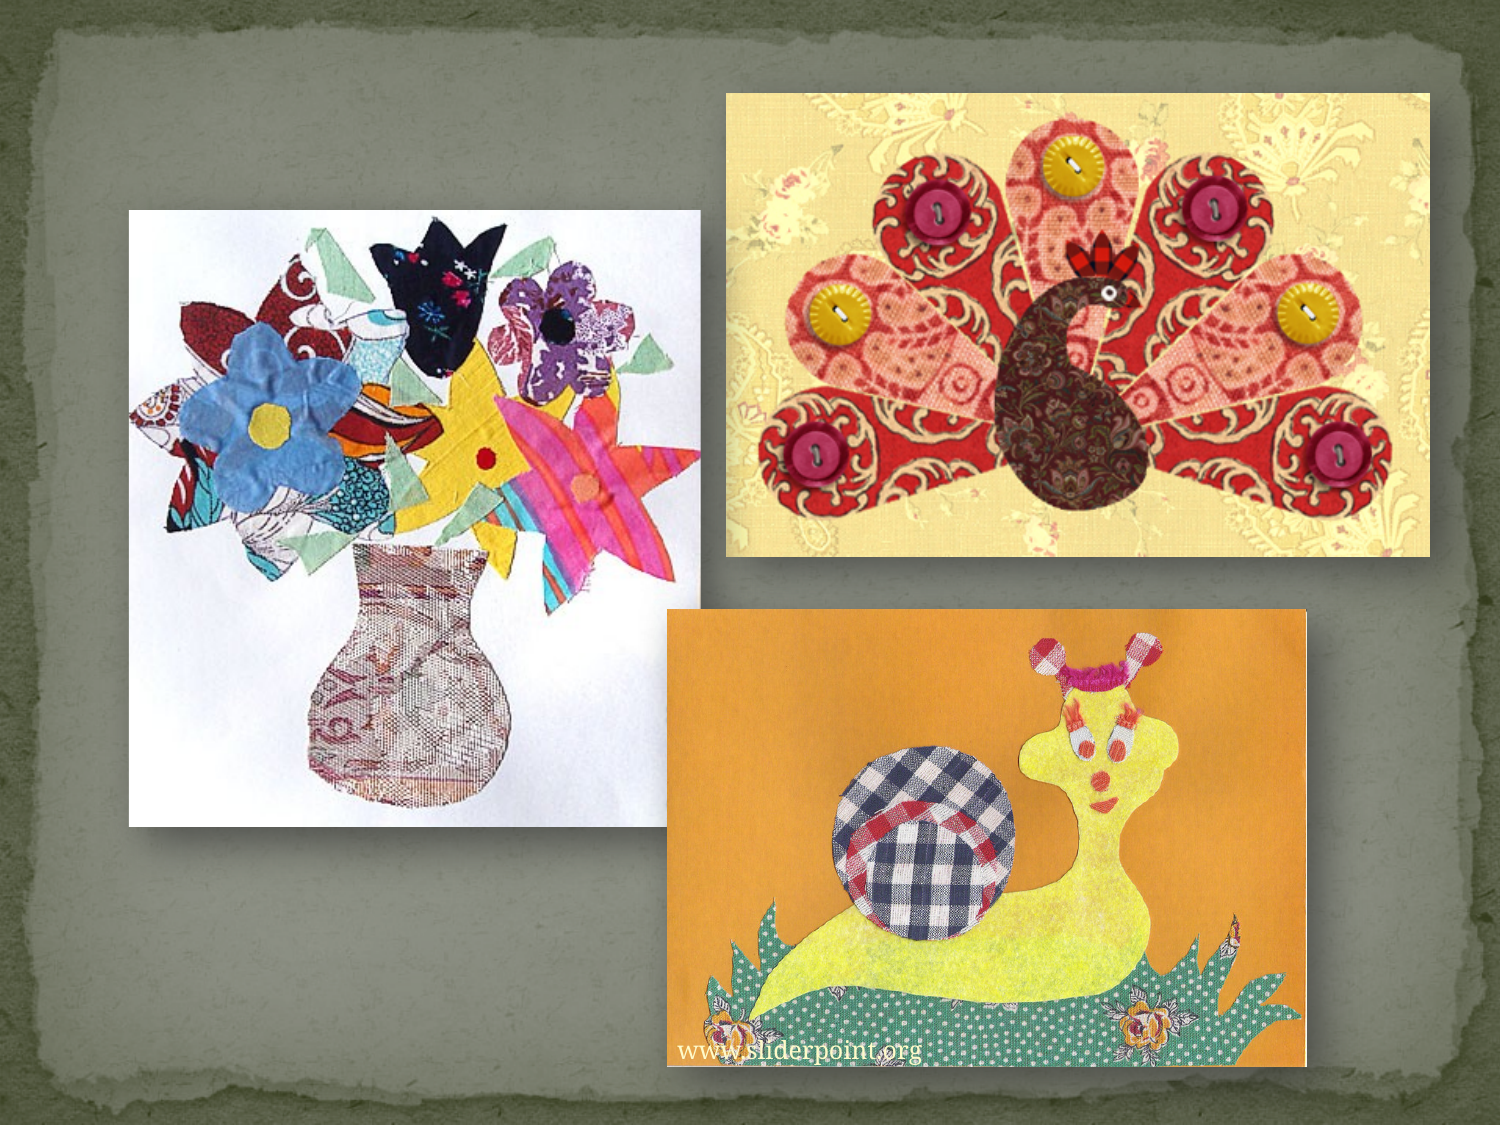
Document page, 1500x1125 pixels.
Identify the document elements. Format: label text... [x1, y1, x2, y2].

picture [128, 210, 1308, 1067]
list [729, 96, 1429, 556]
footer www.sliderpoint.org [350, 1017, 938, 1081]
